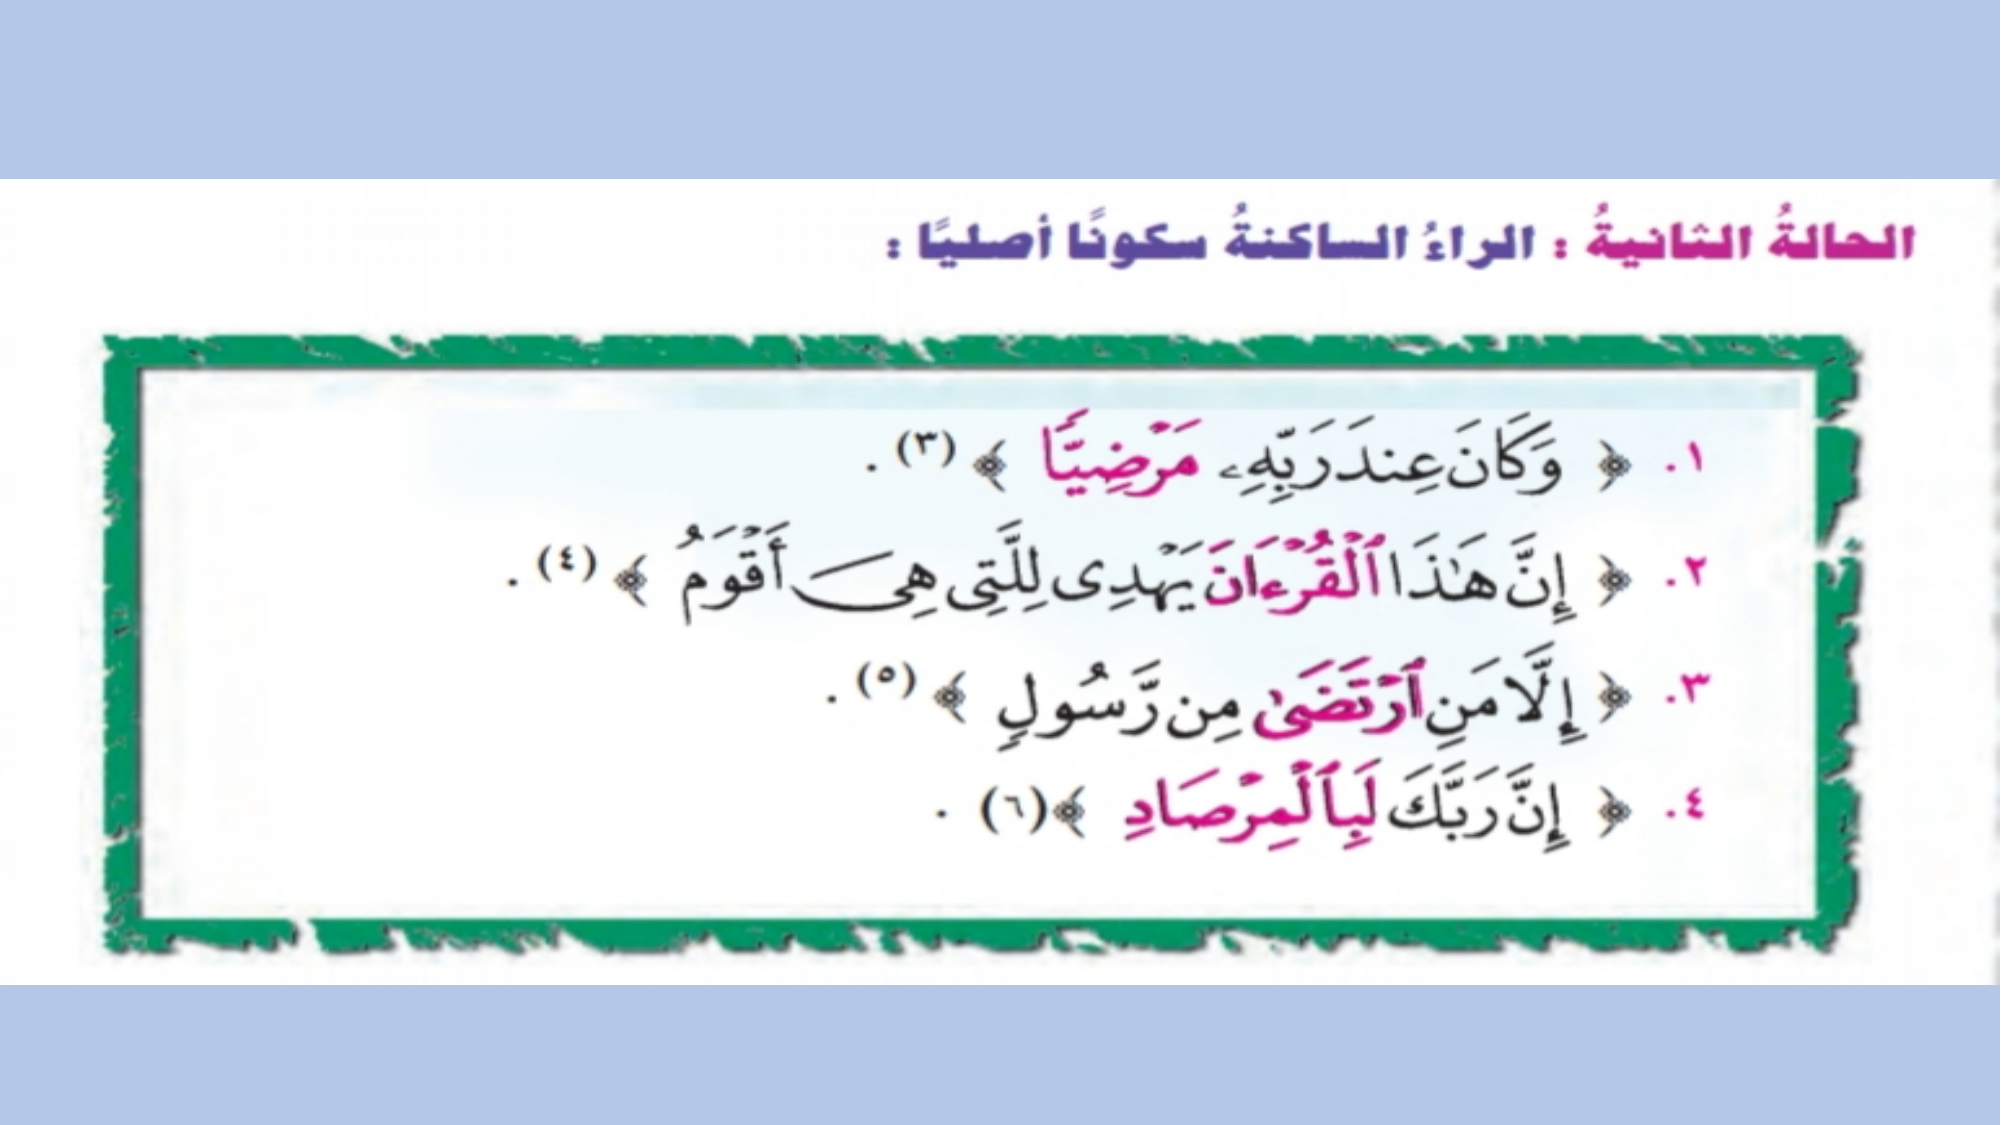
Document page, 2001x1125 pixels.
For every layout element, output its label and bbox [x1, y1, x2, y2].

picture [0, 179, 2000, 985]
